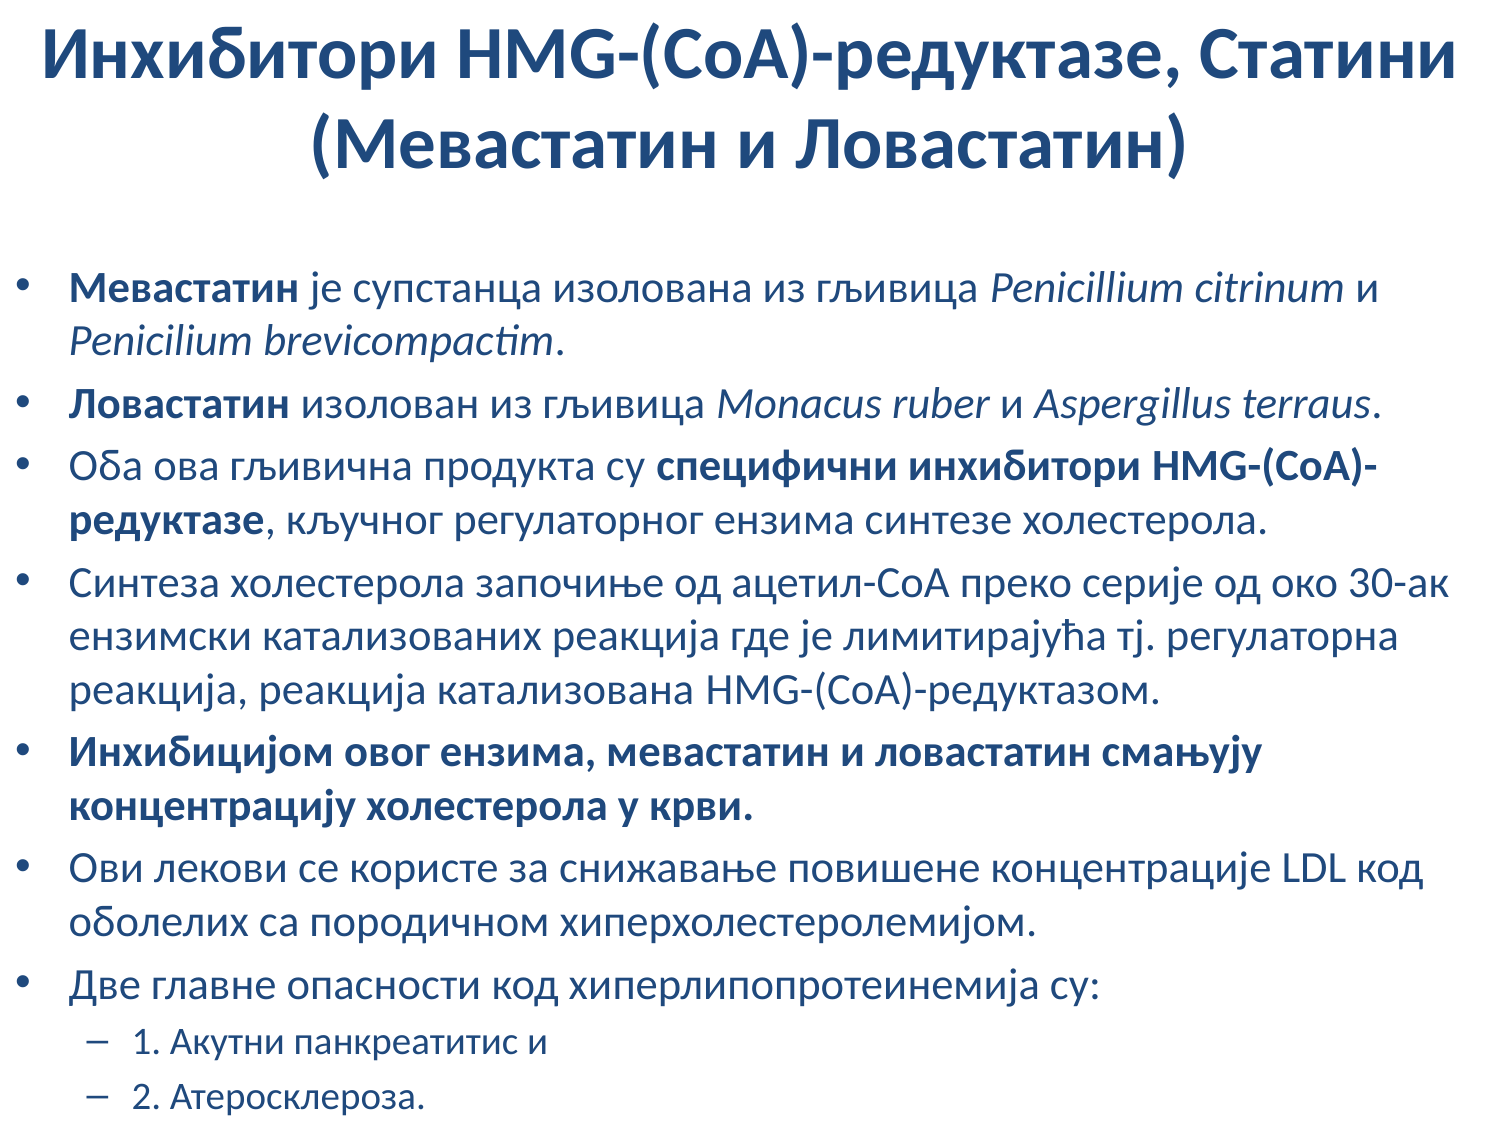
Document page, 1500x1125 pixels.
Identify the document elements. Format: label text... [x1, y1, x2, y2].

list Мевастатин је супстанца изолована из гљивица Penicillium citrinum и Penicilium brevicompactim. Ловастатин изолован из гљивица Monacus ruber и Aspergillus terraus. Оба ова гљивична продукта су специфични инхибитори HMG-(CoA)-редуктазе, кључног регулаторног ензима синтезе холестерола. Синтеза холестерола започиње од ацетил-СоА преко серије од око 30-ак ензимски катализованих реакција где је лимитирајућа тј. регулаторна реакција, реакција катализована HMG-(CoA)-редуктазом. Инхибицијом овог ензима, мевастатин и ловастатин смањују концентрацију холестерола у крви. Ови лекови се користе за снижавање повишене концентрације LDL код оболелих са породичном хиперхолестеролемијом. Две главне опасности код хиперлипопротеинемија су: 1. Акутни панкреатитис и 2. Атеросклероза. [0, 249, 1500, 1125]
title Инхибитори HMG-(CoA)-редуктазе, Статини (Мевастатин и Ловастатин) [0, 45, 1500, 233]
